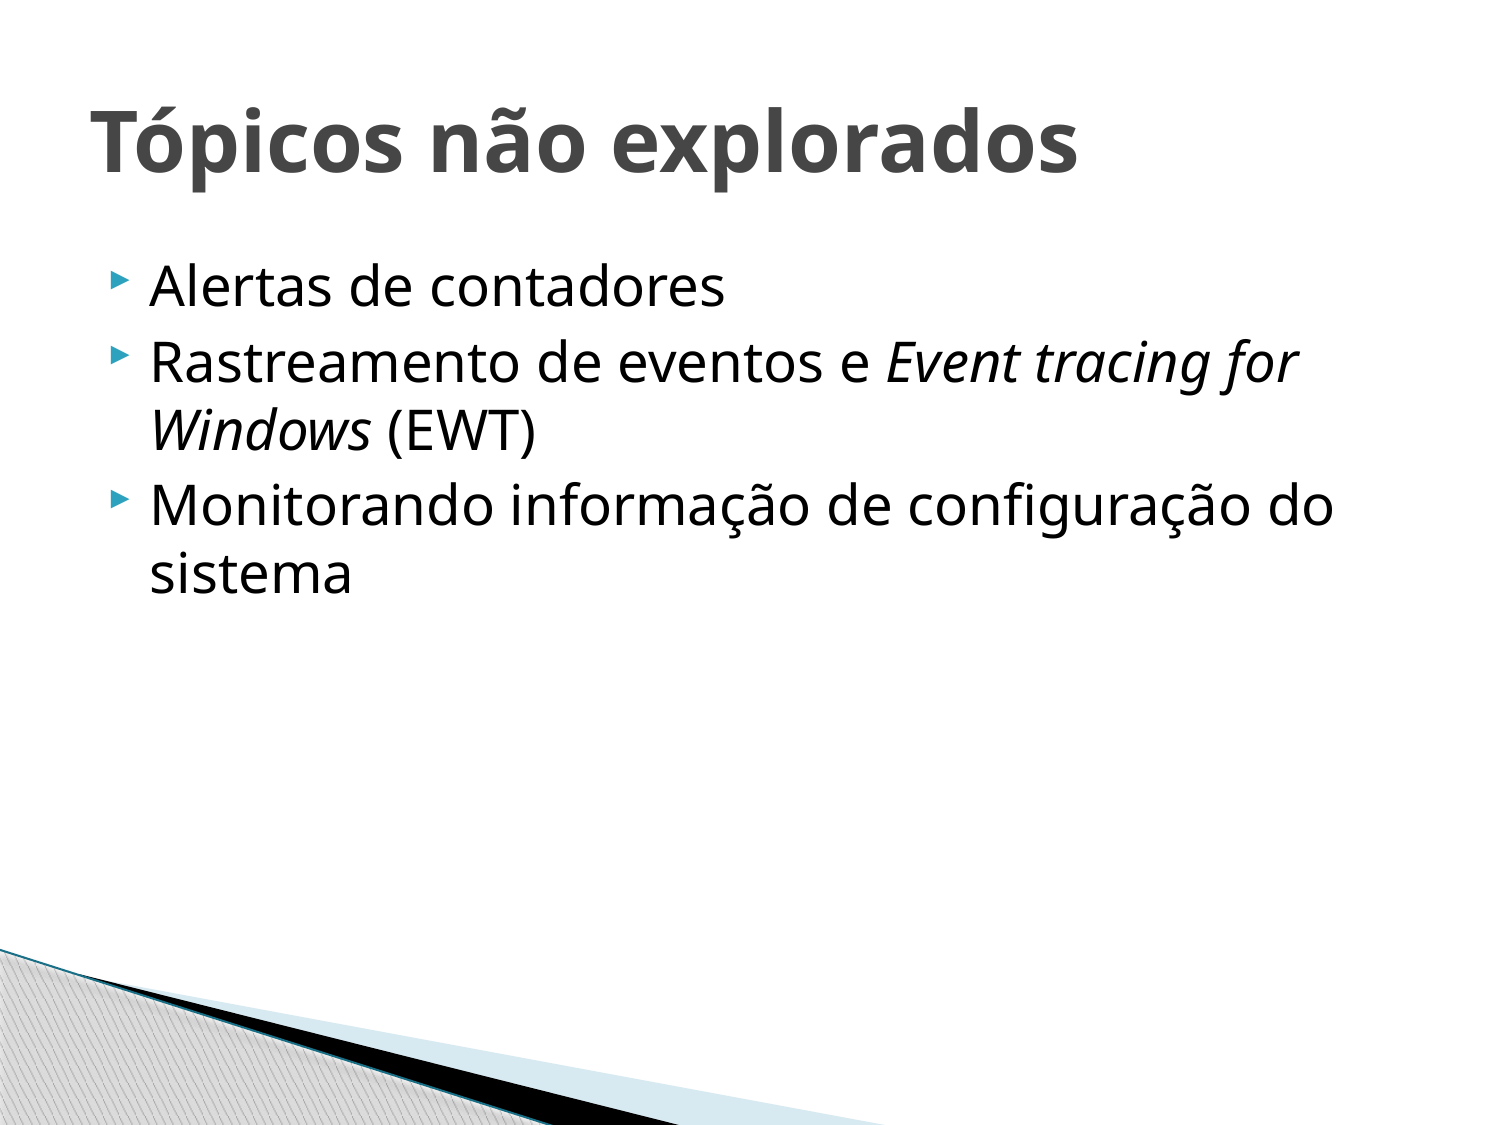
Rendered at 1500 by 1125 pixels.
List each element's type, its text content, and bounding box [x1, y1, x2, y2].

list Alertas de contadores Rastreamento de eventos e Event tracing for Windows (EWT) Monitorando informação de configuração do sistema [75, 243, 1425, 986]
title Tópicos não explorados [75, 45, 1425, 233]
